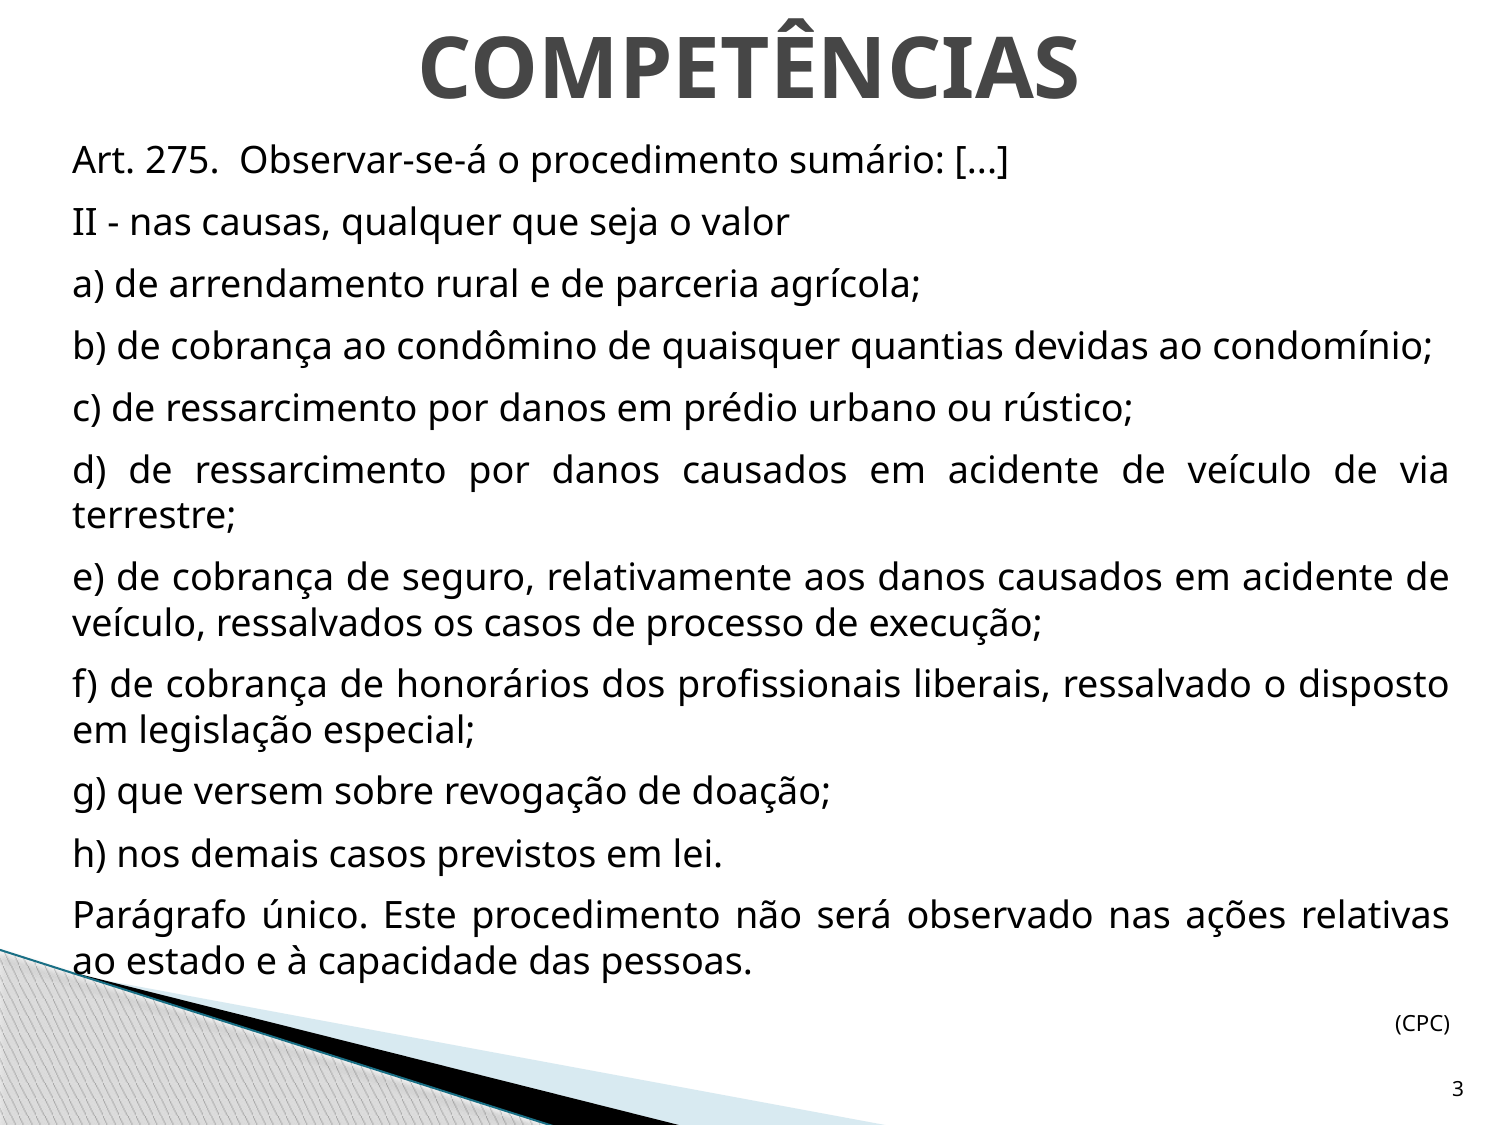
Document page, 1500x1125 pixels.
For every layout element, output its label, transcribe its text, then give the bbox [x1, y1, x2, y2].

list Art. 275. Observar-se-á o procedimento sumário: [...] II - nas causas, qualquer que seja o valor a) de arrendamento rural e de parceria agrícola; b) de cobrança ao condômino de quaisquer quantias devidas ao condomínio; c) de ressarcimento por danos em prédio urbano ou rústico; d) de ressarcimento por danos causados em acidente de veículo de via terrestre; e) de cobrança de seguro, relativamente aos danos causados em acidente de veículo, ressalvados os casos de processo de execução; f) de cobrança de honorários dos profissionais liberais, ressalvado o disposto em legislação especial; g) que versem sobre revogação de doação; h) nos demais casos previstos em lei. Parágrafo único. Este procedimento não será observado nas ações relativas ao estado e à capacidade das pessoas. (CPC) [0, 128, 1465, 1079]
slide_number 3 [1418, 1051, 1479, 1112]
title COMPETÊNCIAS [75, 0, 1425, 129]
